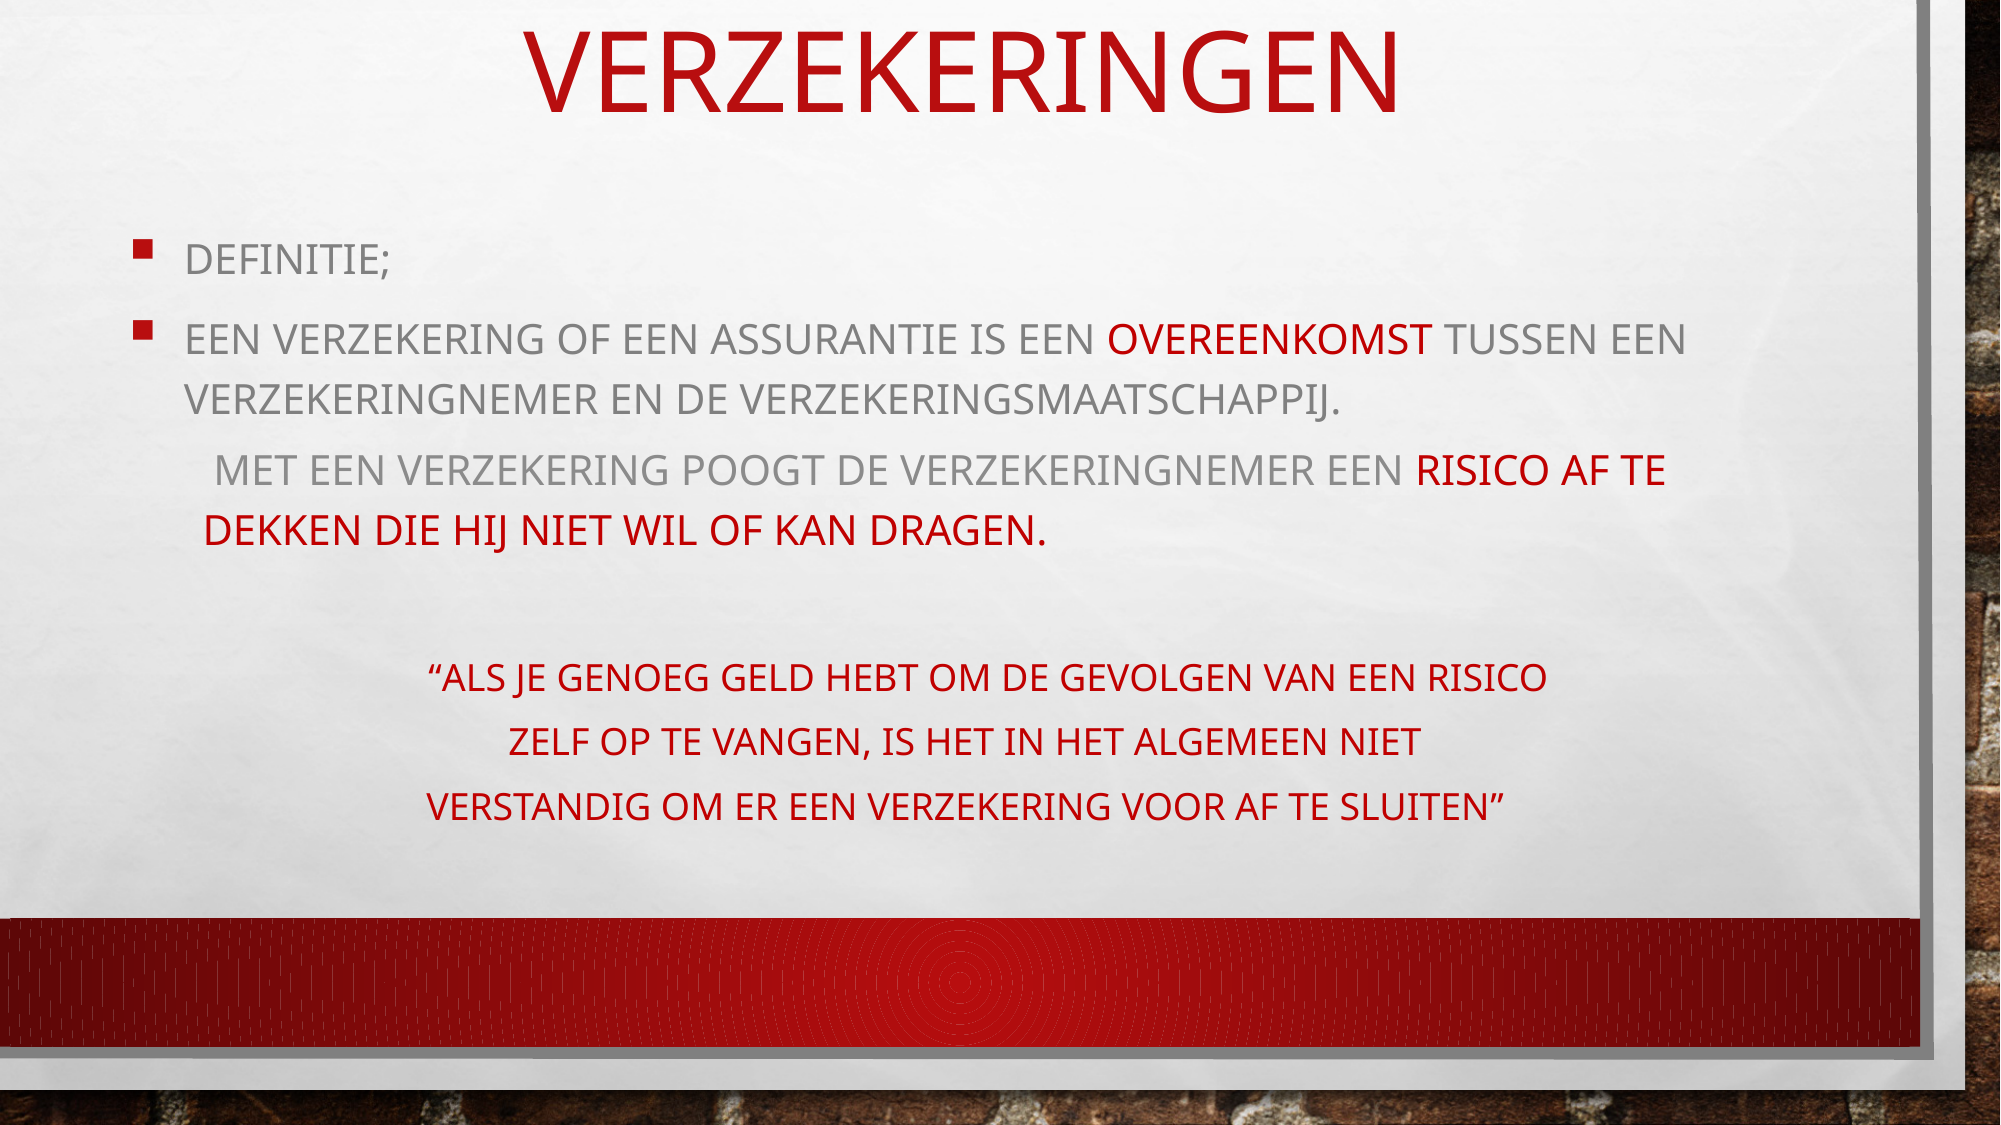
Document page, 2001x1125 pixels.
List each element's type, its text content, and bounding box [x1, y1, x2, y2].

list Definitie; Een verzekering of een assurantie is een overeenkomst tussen een verzekeringnemer en de verzekeringsmaatschappij. Met een verzekering poogt de verzekeringnemer een risico af te dekken die hij niet wil of kan dragen. “Als je genoeg geld hebt om de gevolgen van een risico zelf op te vangen, is het in het algemeen niet verstandig om er een verzekering voor af te sluiten” [112, 144, 1818, 883]
title verzekeringen [112, 0, 1818, 144]
picture [0, 0, 2000, 1125]
